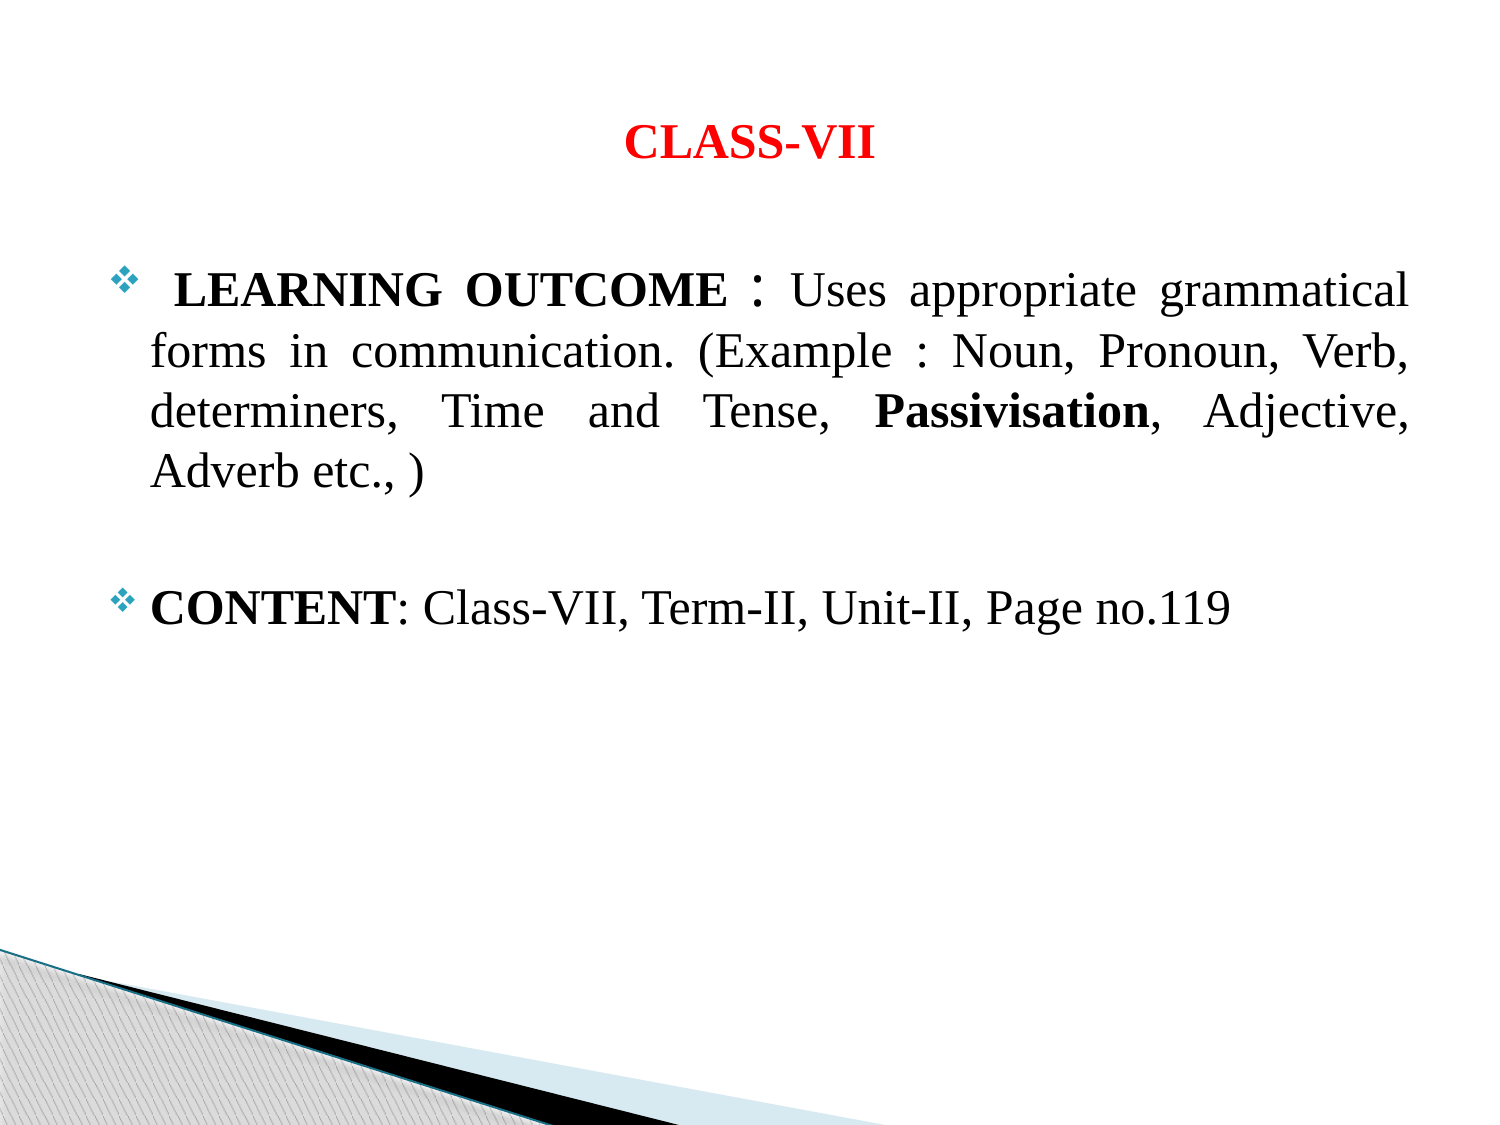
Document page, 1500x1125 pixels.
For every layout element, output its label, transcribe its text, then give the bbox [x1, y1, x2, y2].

list LEARNING OUTCOME : Uses appropriate grammatical forms in communication. (Example : Noun, Pronoun, Verb, determiners, Time and Tense, Passivisation, Adjective, Adverb etc., ) CONTENT: Class-VII, Term-II, Unit-II, Page no.119 [75, 243, 1425, 986]
title CLASS-VII [75, 45, 1425, 233]
